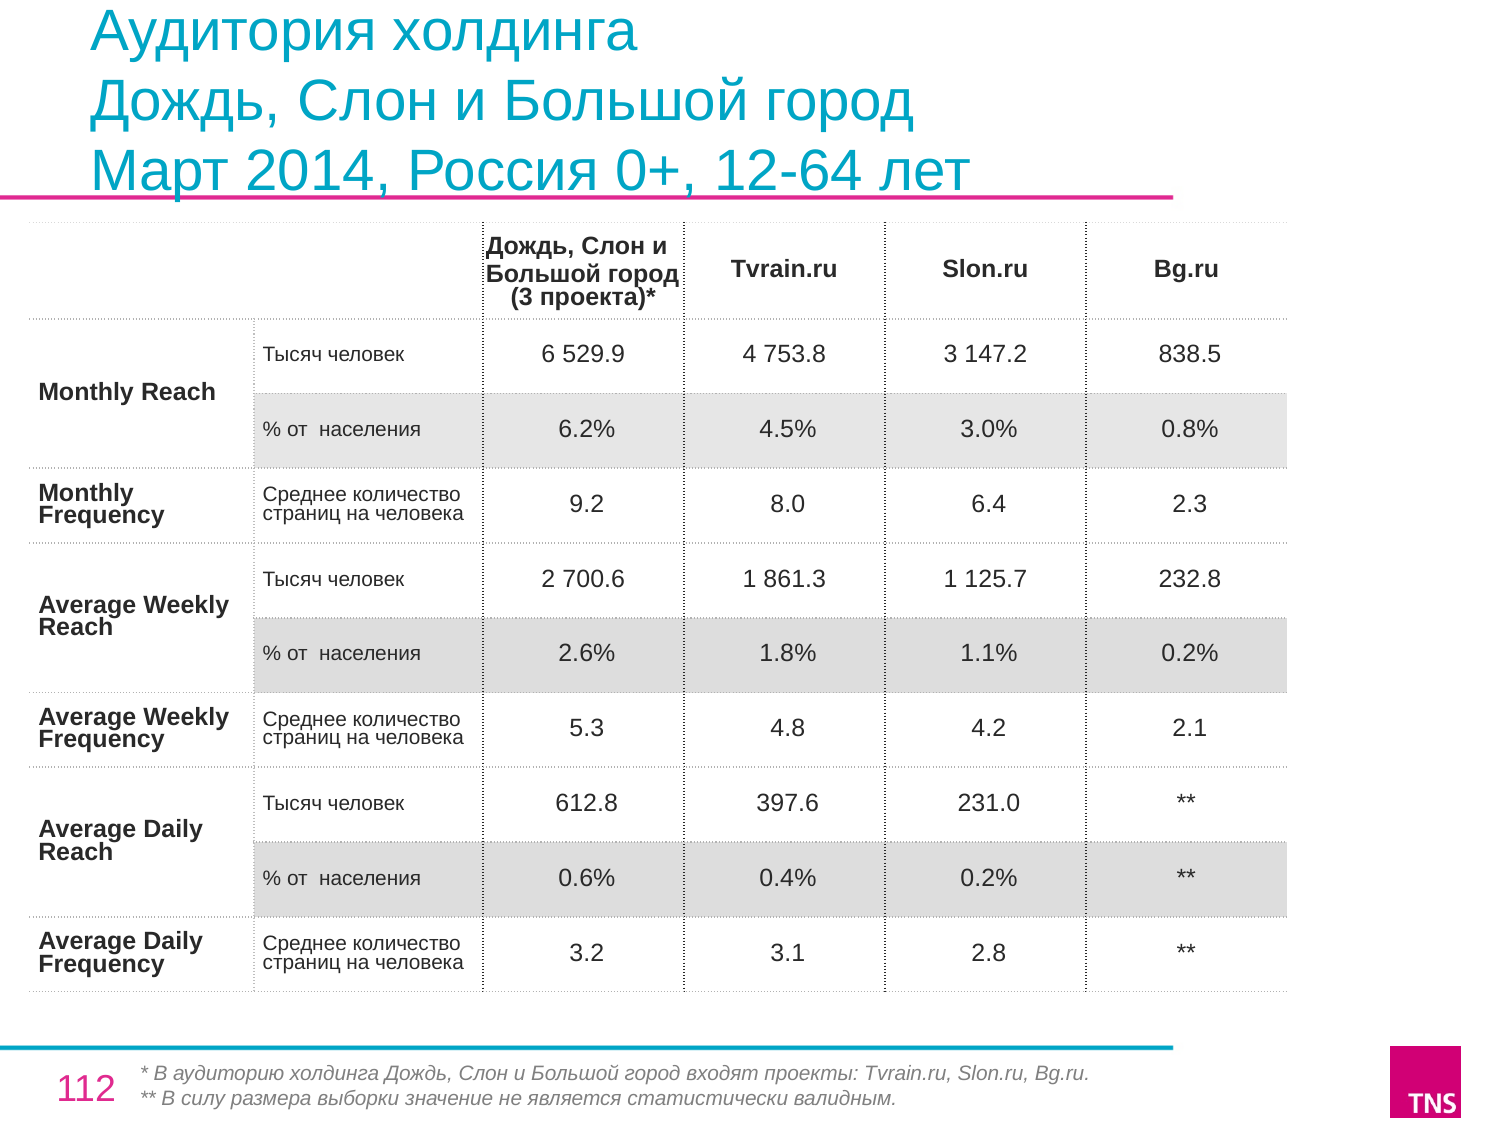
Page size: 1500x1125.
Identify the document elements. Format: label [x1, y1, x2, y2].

table_header [29, 223, 1287, 319]
picture [0, 0, 1500, 1125]
table_cell [29, 319, 1287, 992]
text_box [124, 1052, 1463, 1117]
slide_number [40, 1055, 392, 1125]
title [74, 8, 1476, 187]
